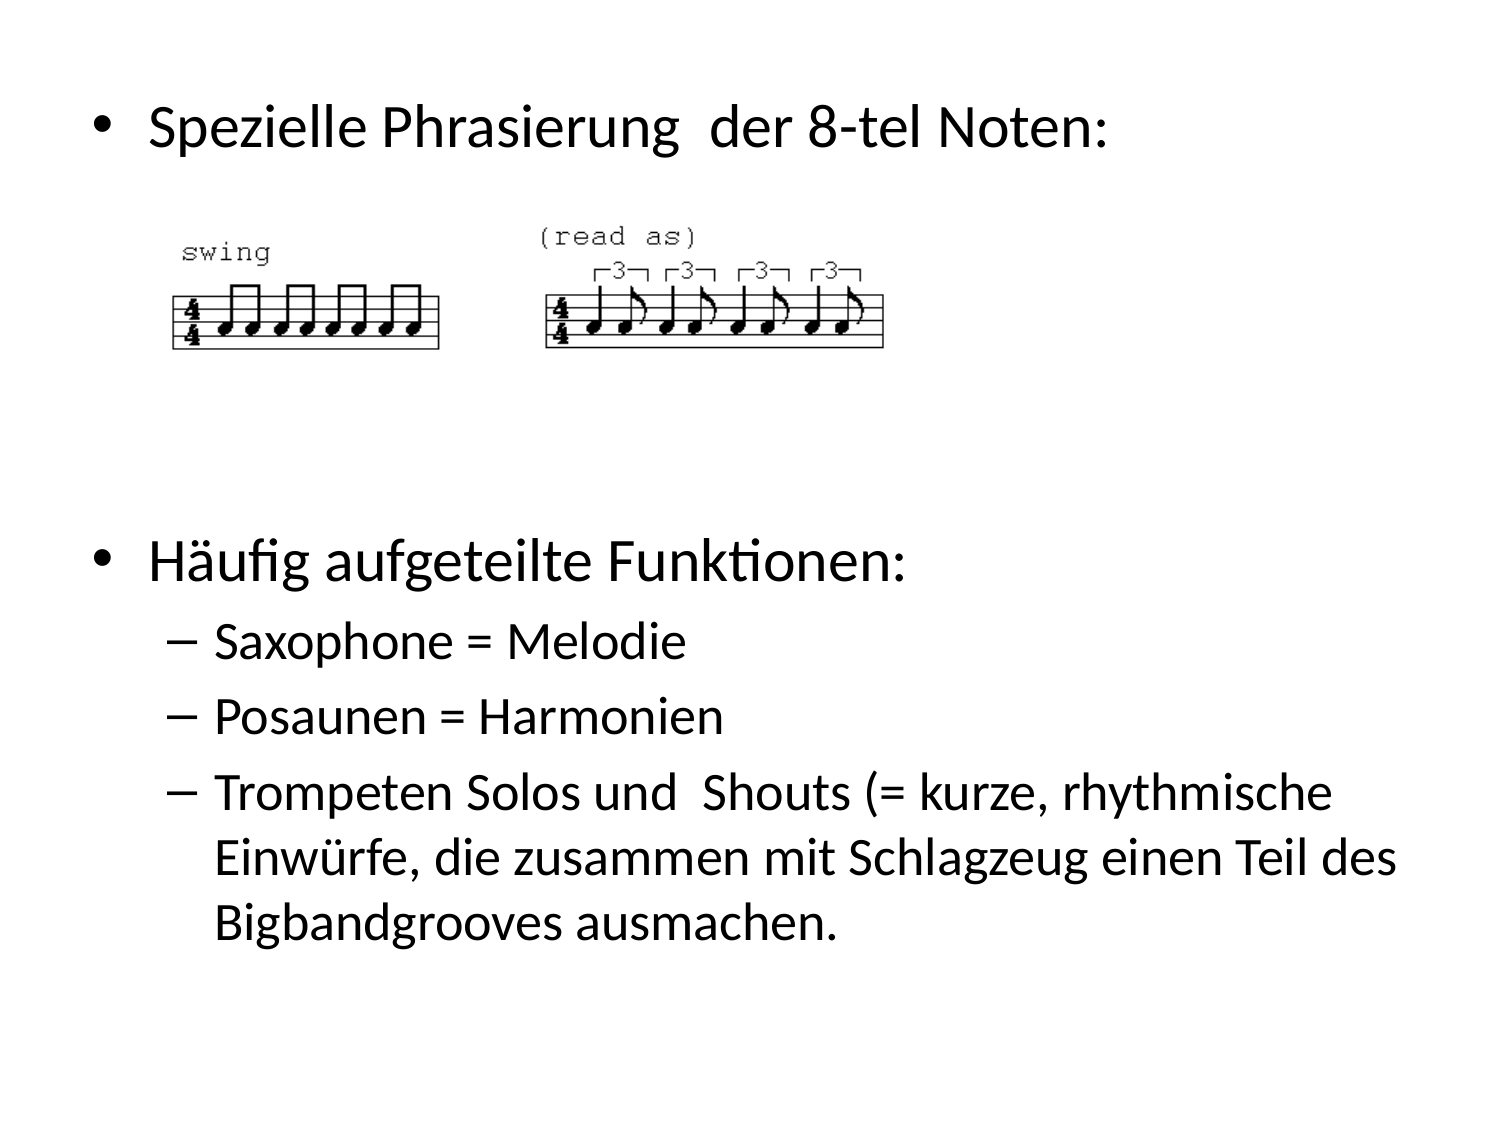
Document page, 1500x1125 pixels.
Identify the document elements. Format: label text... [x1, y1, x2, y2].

list Spezielle Phrasierung der 8-tel Noten: Häufig aufgeteilte Funktionen: Saxophone = Melodie Posaunen = Harmonien Trompeten Solos und Shouts (= kurze, rhythmische Einwürfe, die zusammen mit Schlagzeug einen Teil des Bigbandgrooves ausmachen. [76, 78, 1427, 975]
picture [111, 161, 1022, 446]
text_box [64, 78, 1415, 821]
